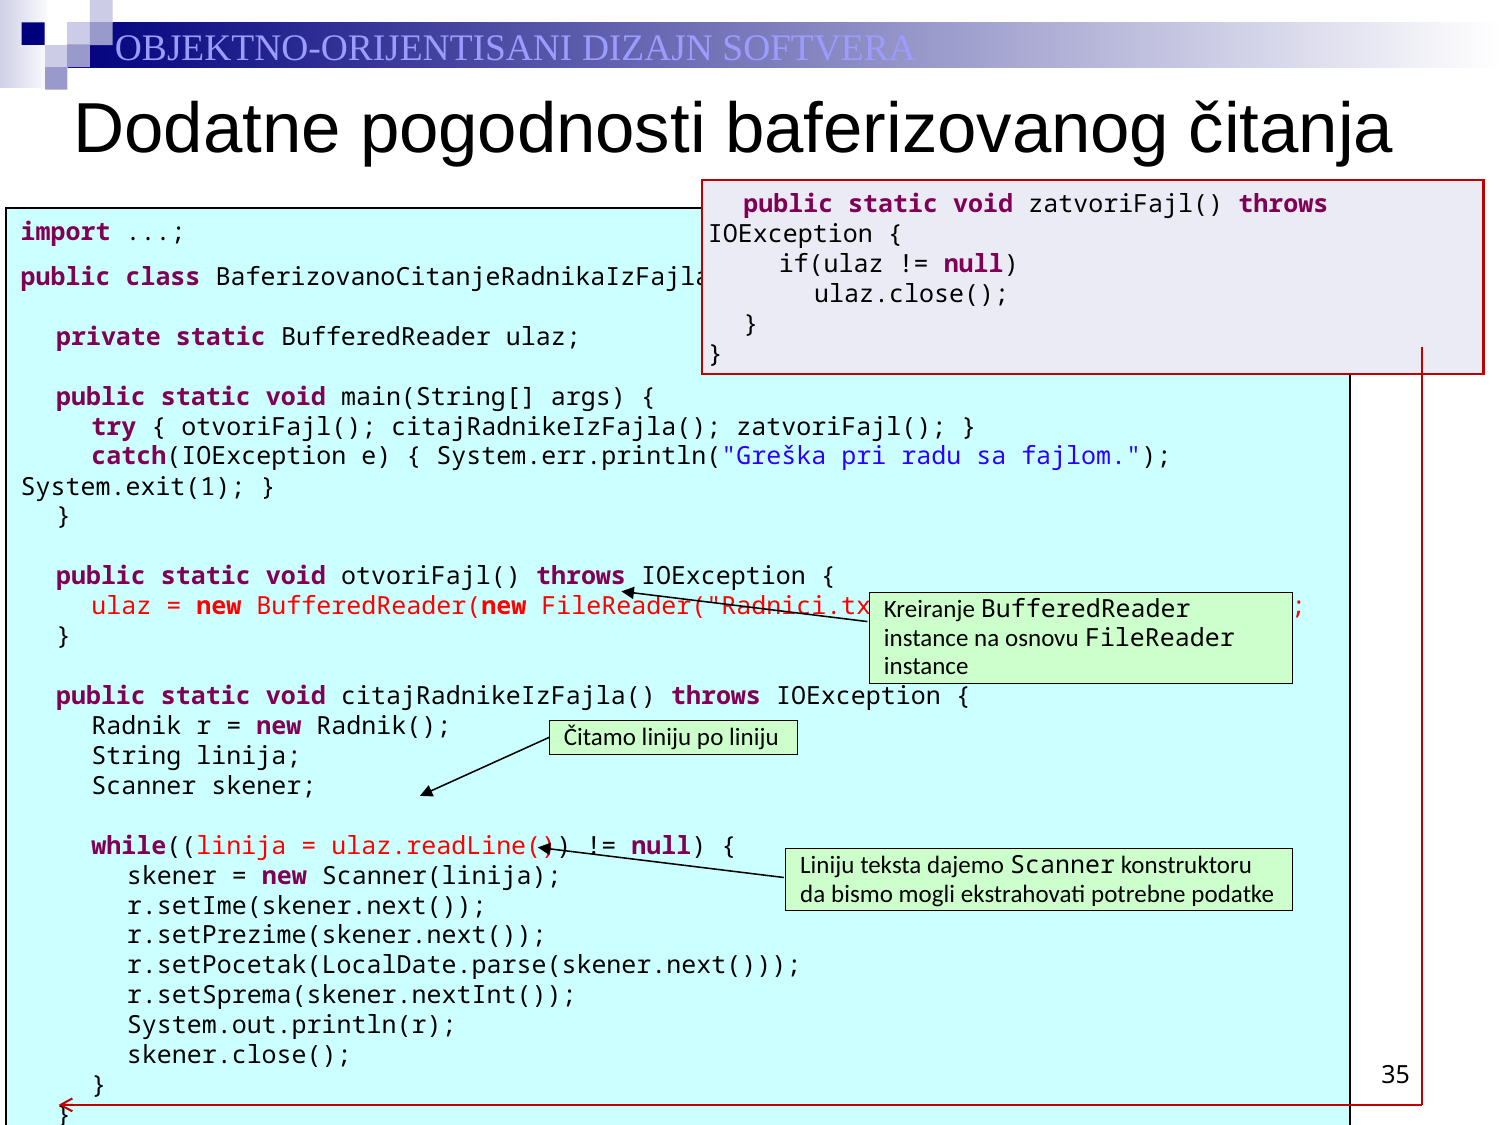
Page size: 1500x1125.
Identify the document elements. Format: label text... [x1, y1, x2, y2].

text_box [621, 591, 868, 622]
text_box import ...; public class BaferizovanoCitanjeRadnikaIzFajla { private static BufferedReader ulaz; public static void main(String[] args) { try { otvoriFajl(); citajRadnikeIzFajla(); zatvoriFajl(); } catch(IOException e) { System.err.println("Greška pri radu sa fajlom."); System.exit(1); } } public static void otvoriFajl() throws IOException { ulaz = new BufferedReader(new FileReader("Radnici.txt", StandardCharsets.UTF_8)); } public static void citajRadnikeIzFajla() throws IOException { Radnik r = new Radnik(); String linija; Scanner skener; while((linija = ulaz.readLine()) != null) { skener = new Scanner(linija); r.setIme(skener.next()); r.setPrezime(skener.next()); r.setPocetak(LocalDate.parse(skener.next())); r.setSprema(skener.nextInt()); System.out.println(r); skener.close(); } } [5, 208, 1350, 1125]
title Dodatne pogodnosti baferizovanog čitanja [58, 74, 1459, 173]
text_box public static void zatvoriFajl() throws IOException { if(ulaz != null) ulaz.close(); } } [701, 179, 1484, 375]
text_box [537, 847, 784, 878]
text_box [419, 737, 550, 797]
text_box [58, 346, 1423, 1106]
